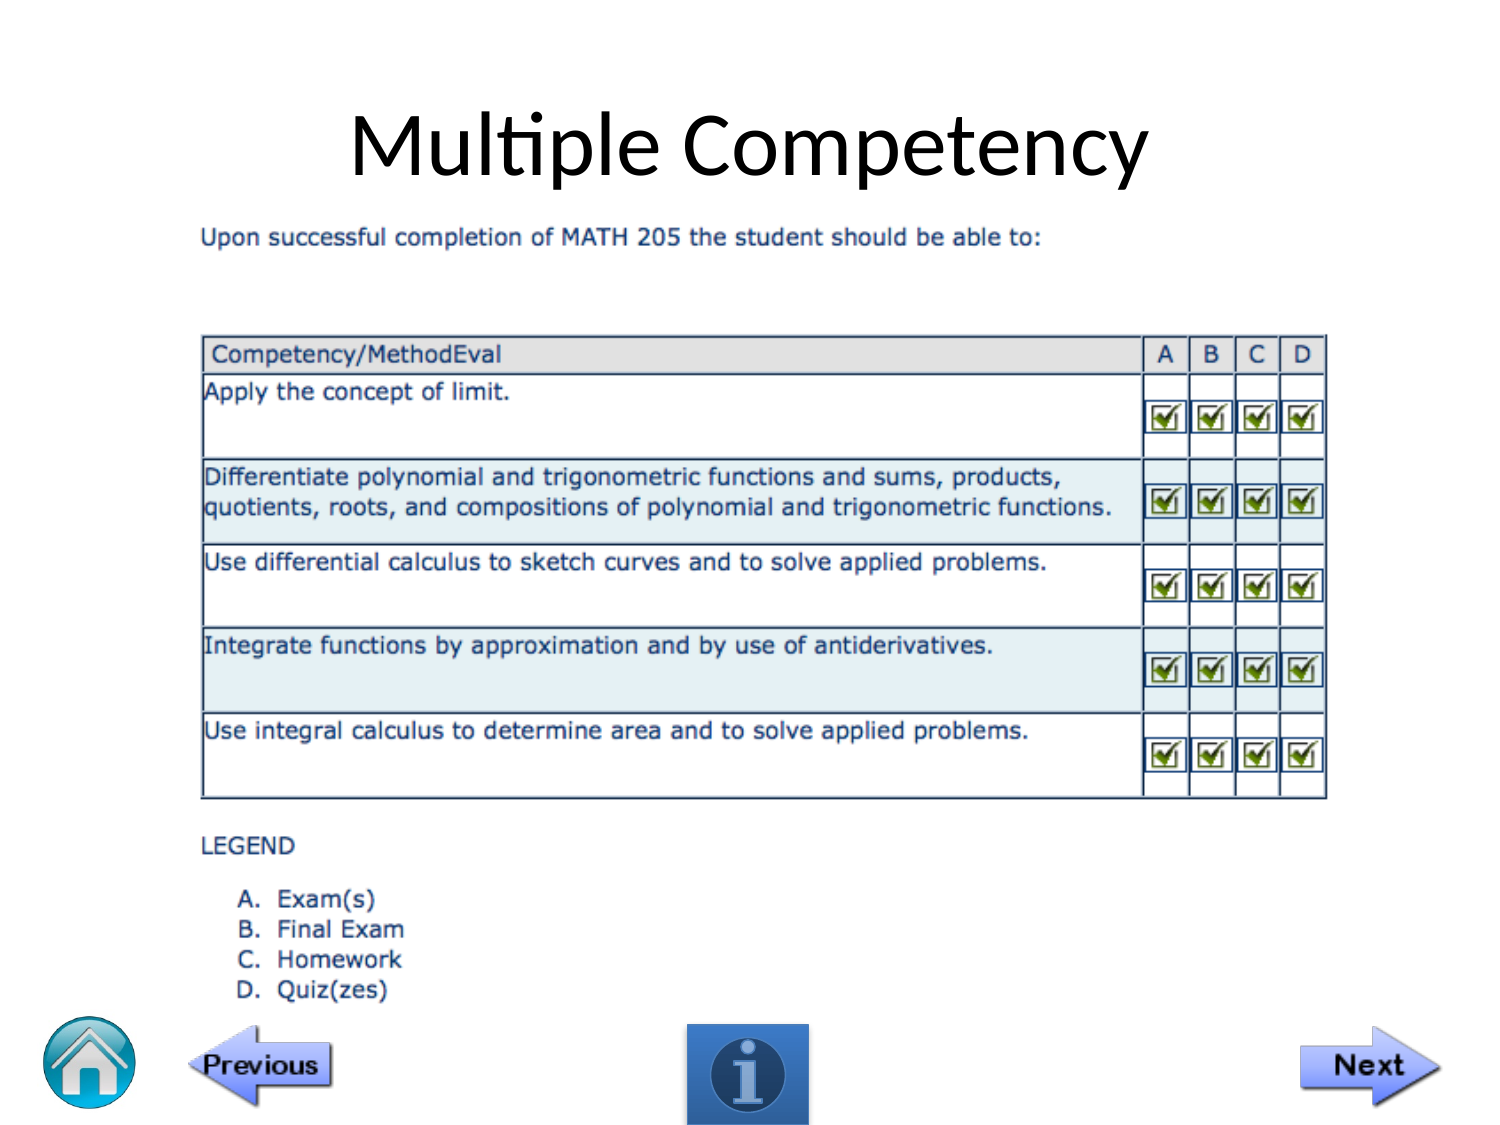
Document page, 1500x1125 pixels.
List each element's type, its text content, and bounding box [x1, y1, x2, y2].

picture [1299, 1025, 1447, 1113]
title Multiple Competency [75, 45, 1425, 233]
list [162, 214, 1363, 1026]
picture [187, 1026, 338, 1113]
picture [37, 1009, 141, 1113]
text_box [687, 1034, 809, 1125]
